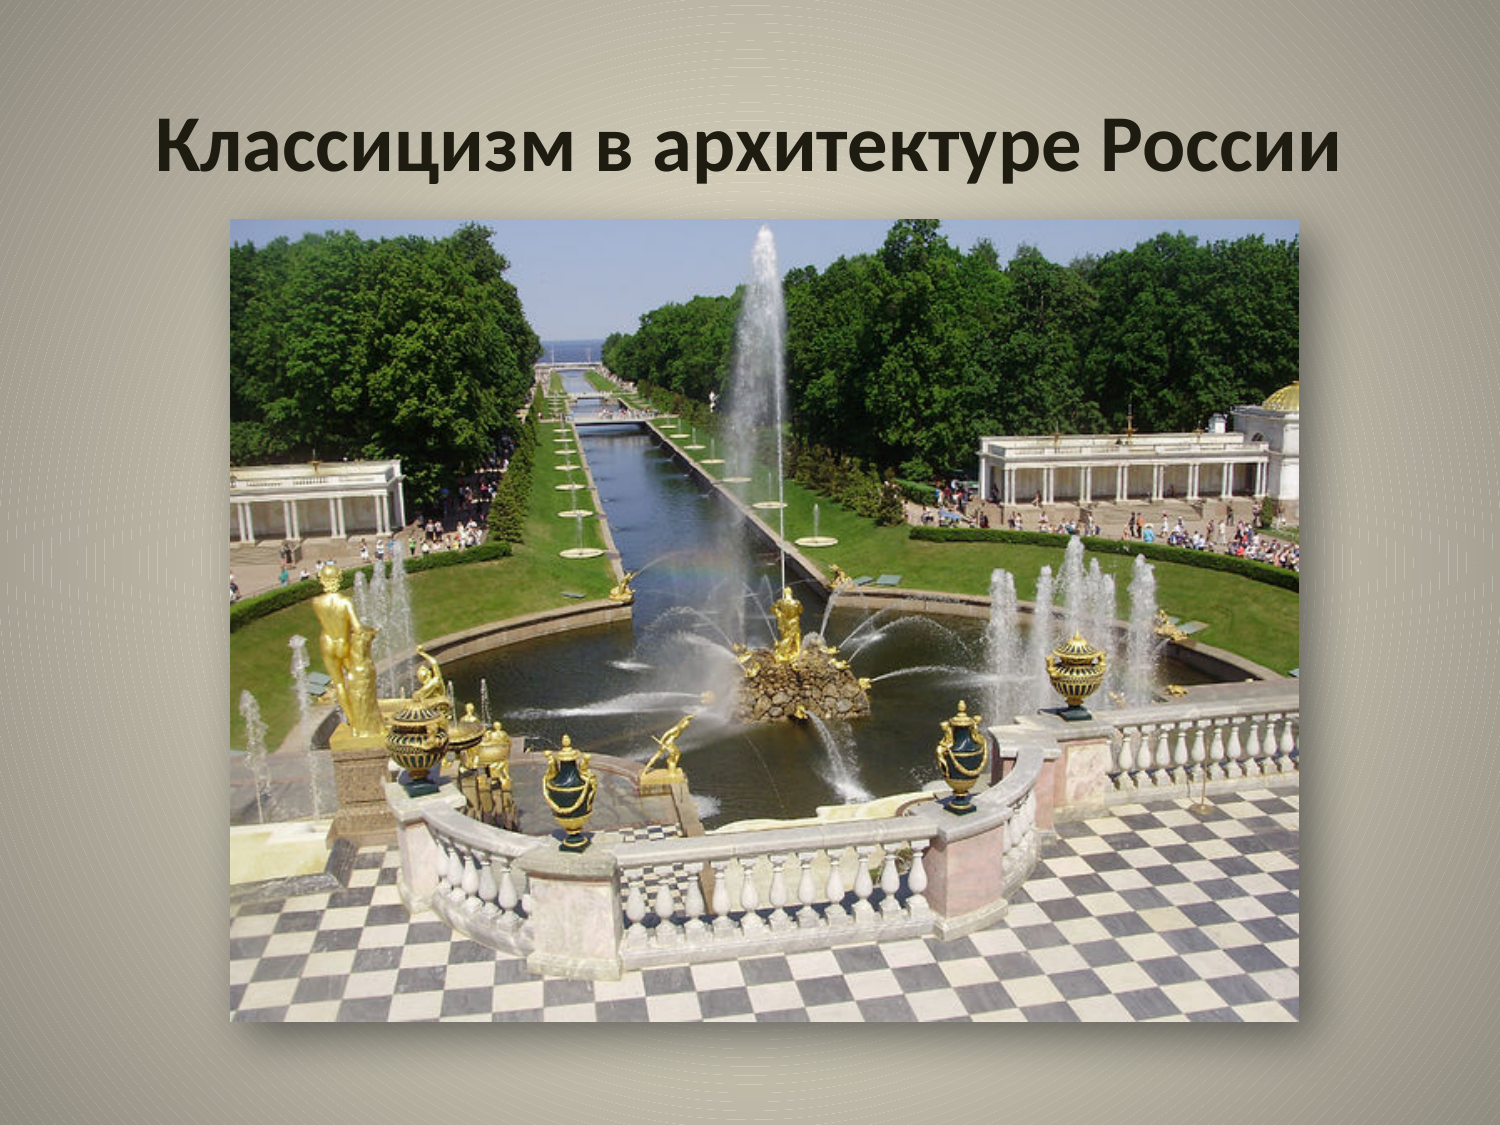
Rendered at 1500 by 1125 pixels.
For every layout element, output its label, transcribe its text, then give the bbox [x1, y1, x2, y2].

title Классицизм в архитектуре России [75, 45, 1425, 233]
picture [229, 219, 1299, 1022]
